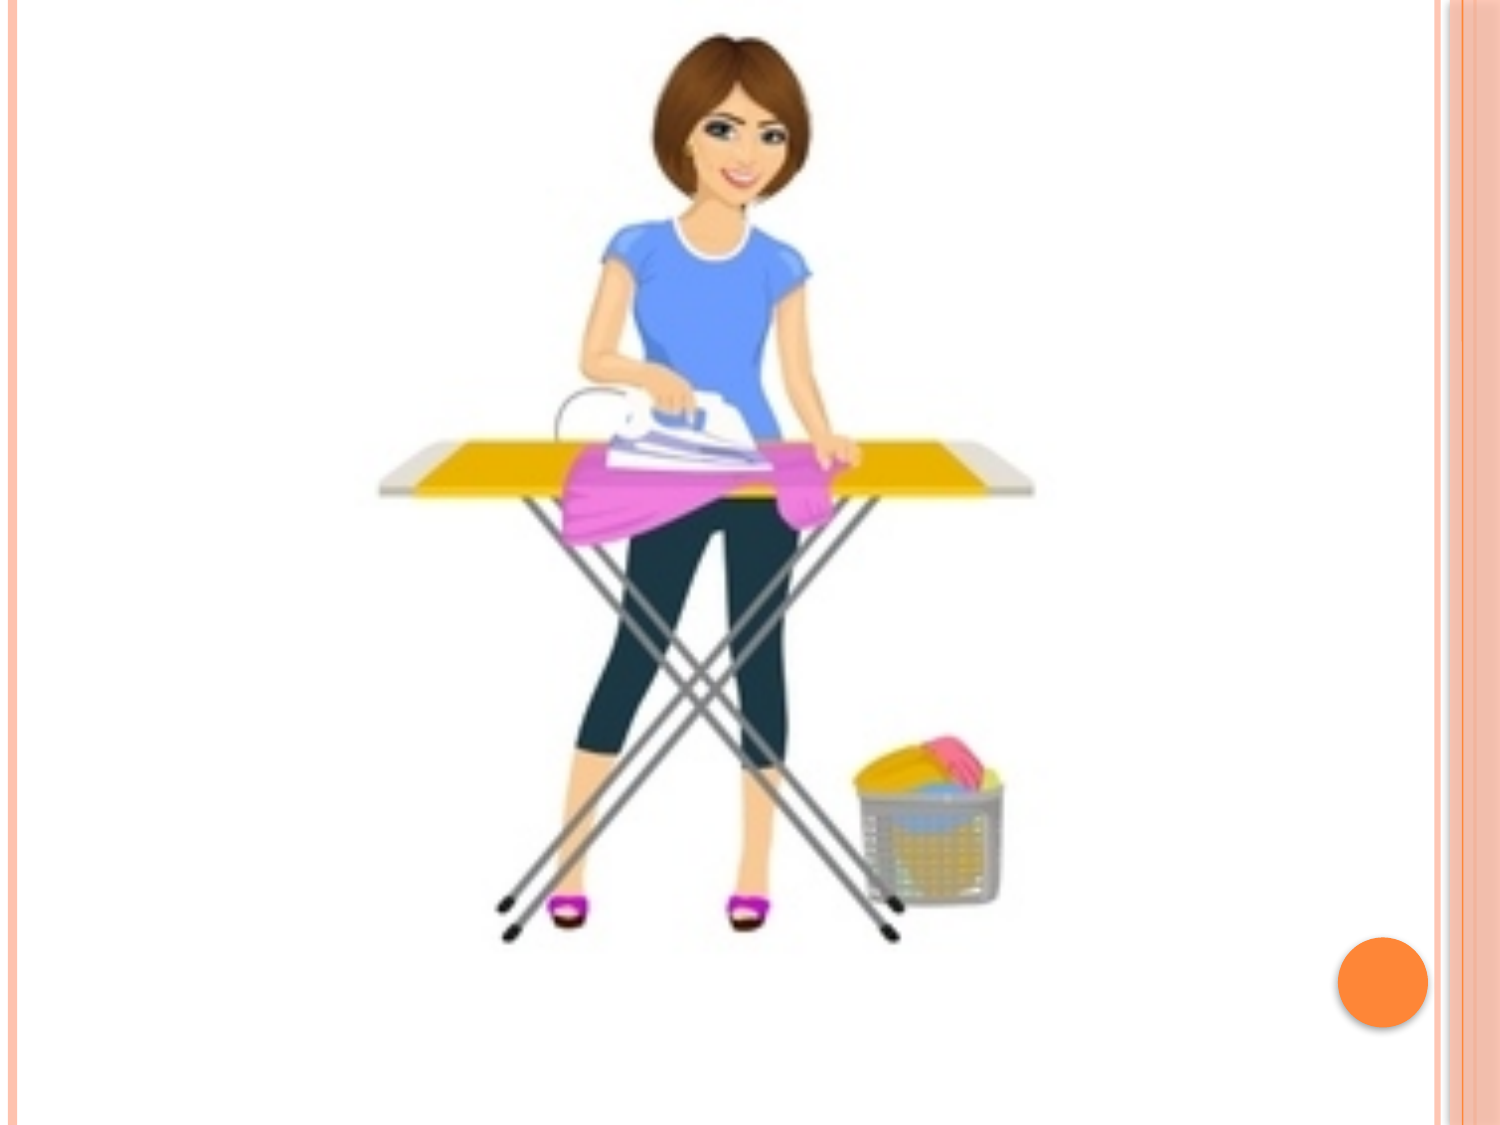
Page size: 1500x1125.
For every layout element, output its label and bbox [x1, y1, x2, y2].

picture [229, 0, 1176, 994]
